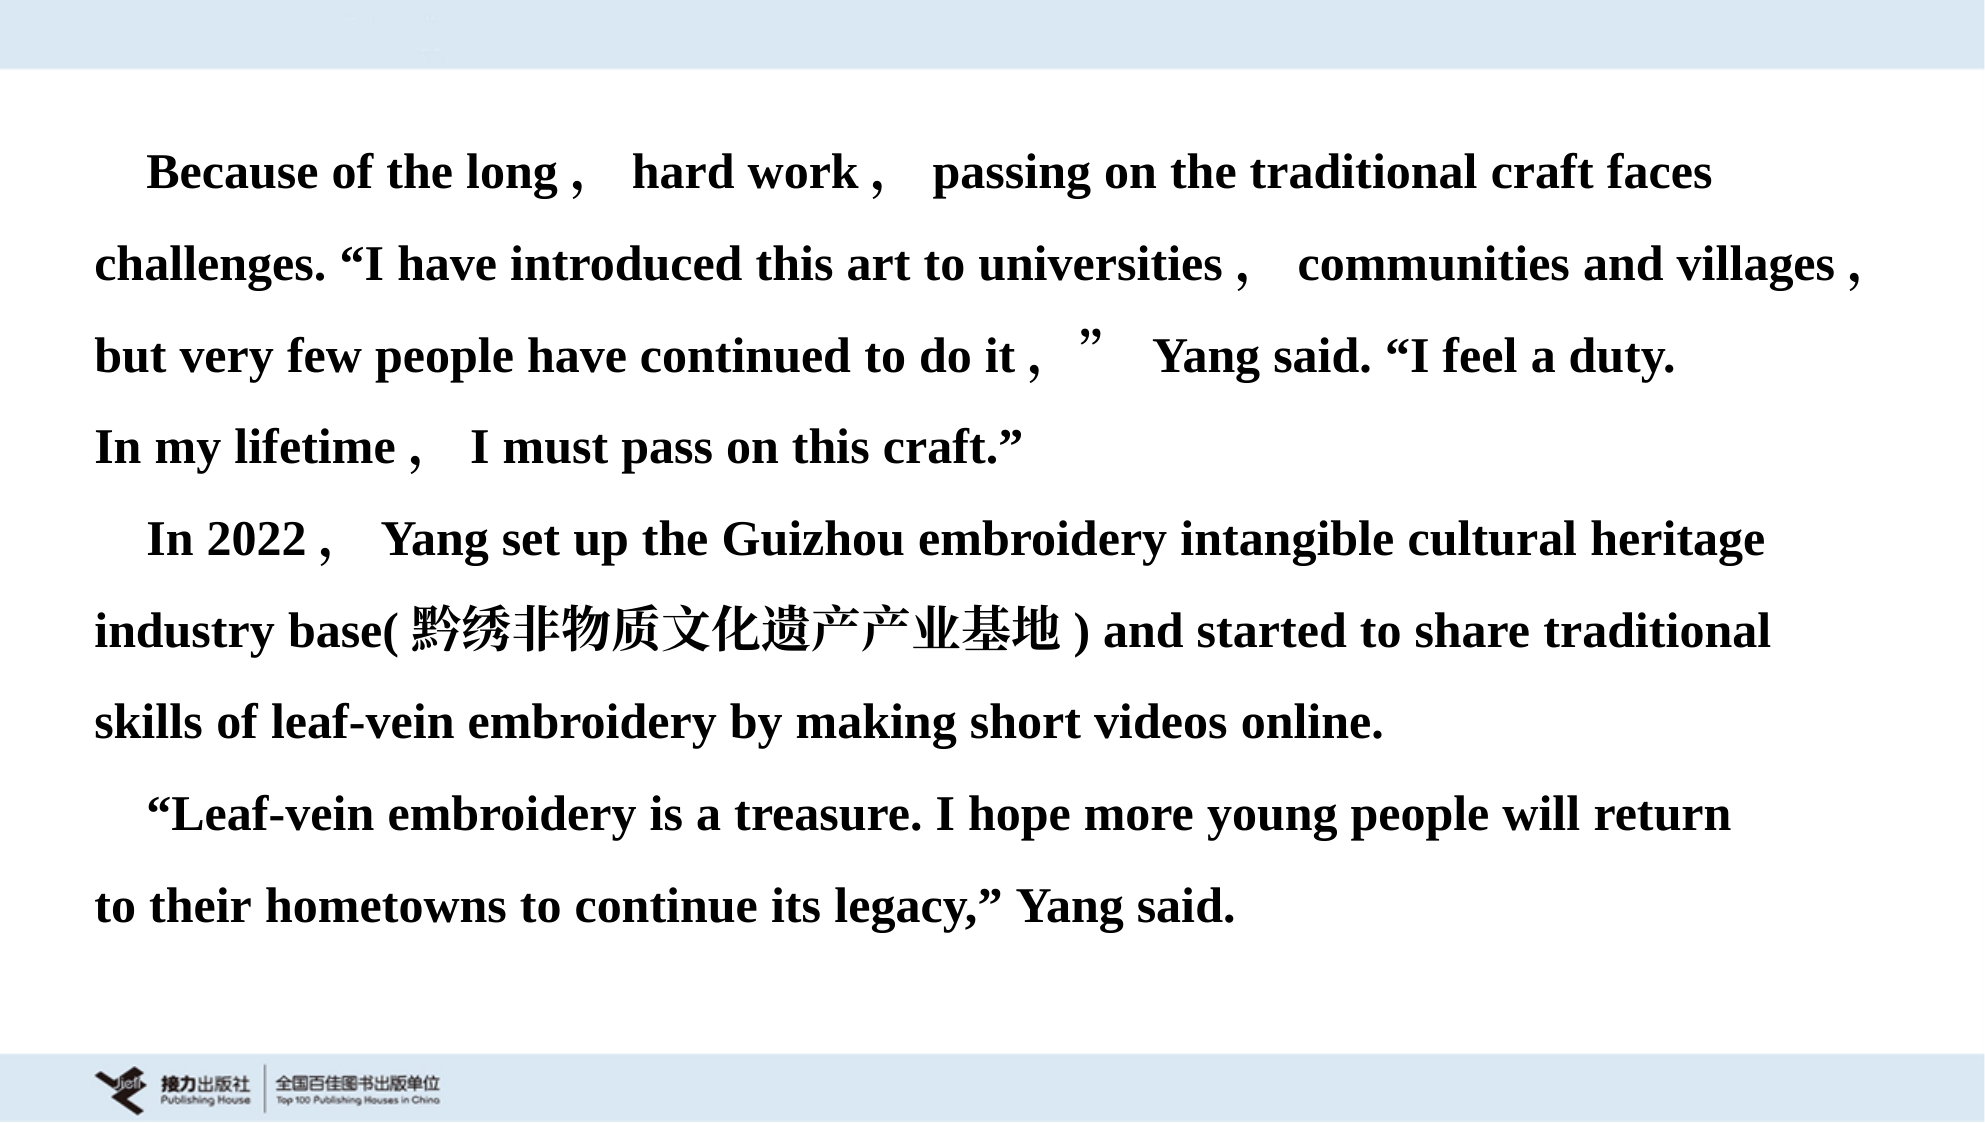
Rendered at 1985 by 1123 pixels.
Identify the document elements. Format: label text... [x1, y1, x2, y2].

picture [0, 0, 1985, 1122]
text_box Because of the long，hard work，passing on the traditional craft faces challenges. “I have introduced this art to universities，communities and villages， but very few people have continued to do it，” Yang said. “I feel a duty. In my lifetime，I must pass on this craft.” In 2022，Yang set up the Guizhou embroidery intangible cultural heritage industry base(黔绣非物质文化遗产产业基地) and started to share traditional skills of leaf-vein embroidery by making short videos online. “Leaf-vein embroidery is a treasure. I hope more young people will return to their hometowns to continue its legacy,” Yang said. [94, 107, 1931, 1024]
